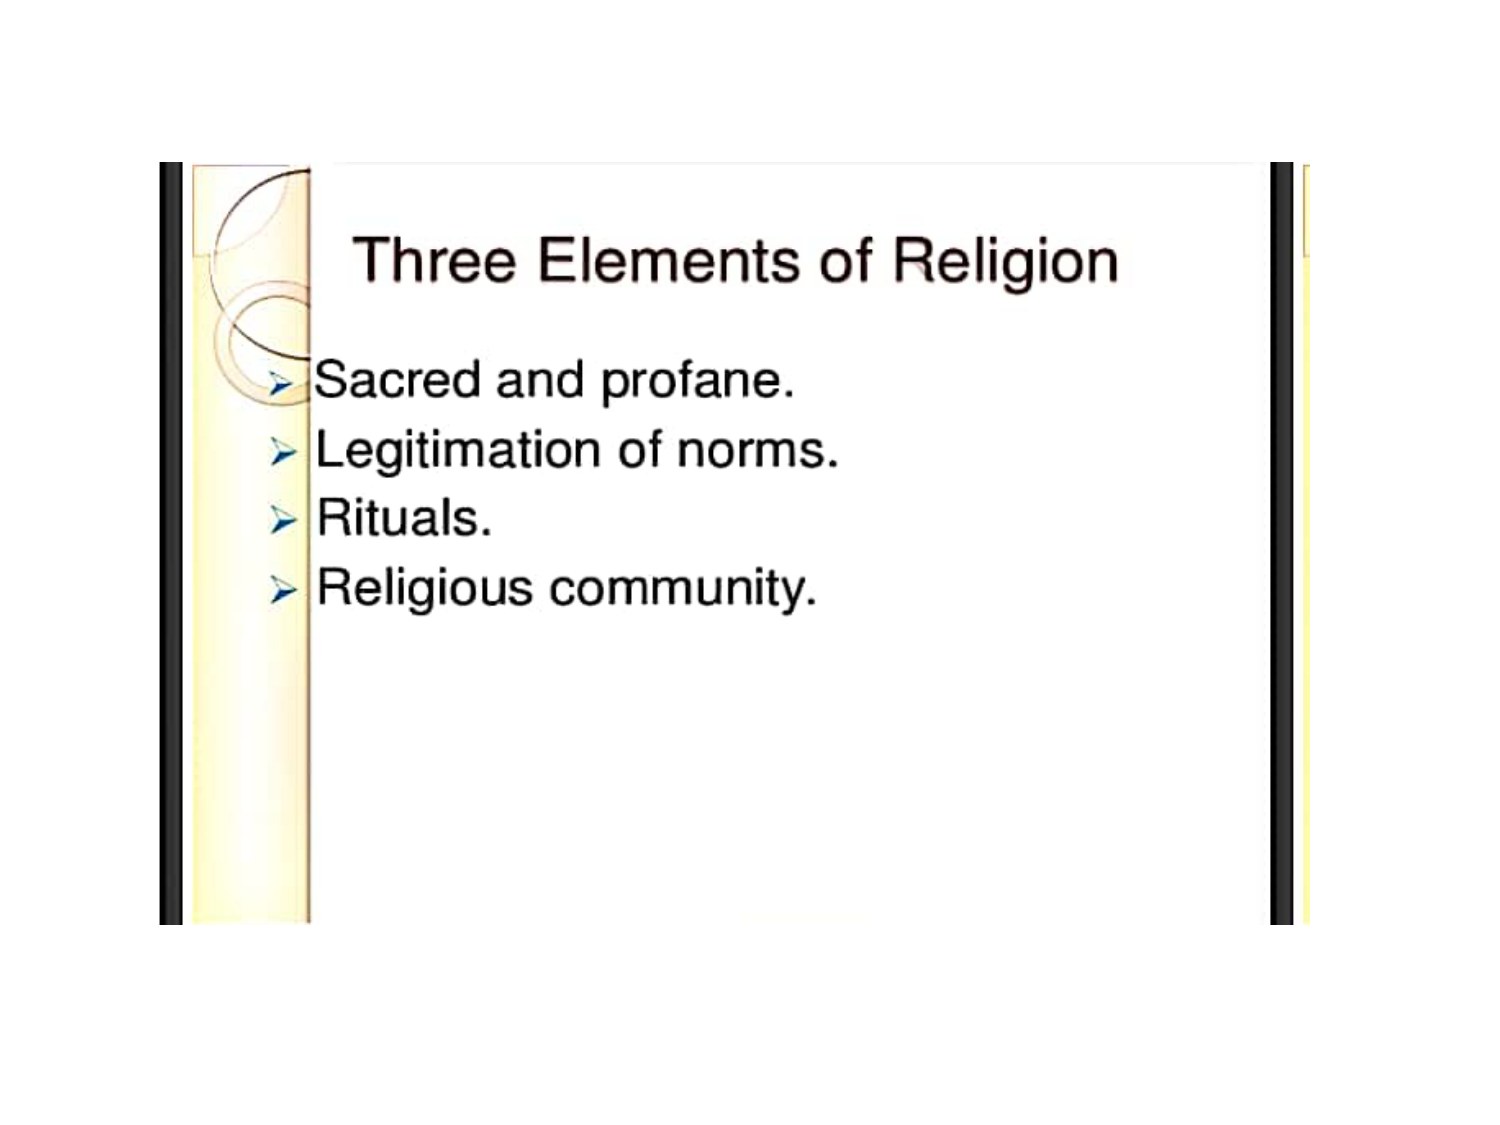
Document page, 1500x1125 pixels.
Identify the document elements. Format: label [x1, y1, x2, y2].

picture [137, 162, 1310, 926]
